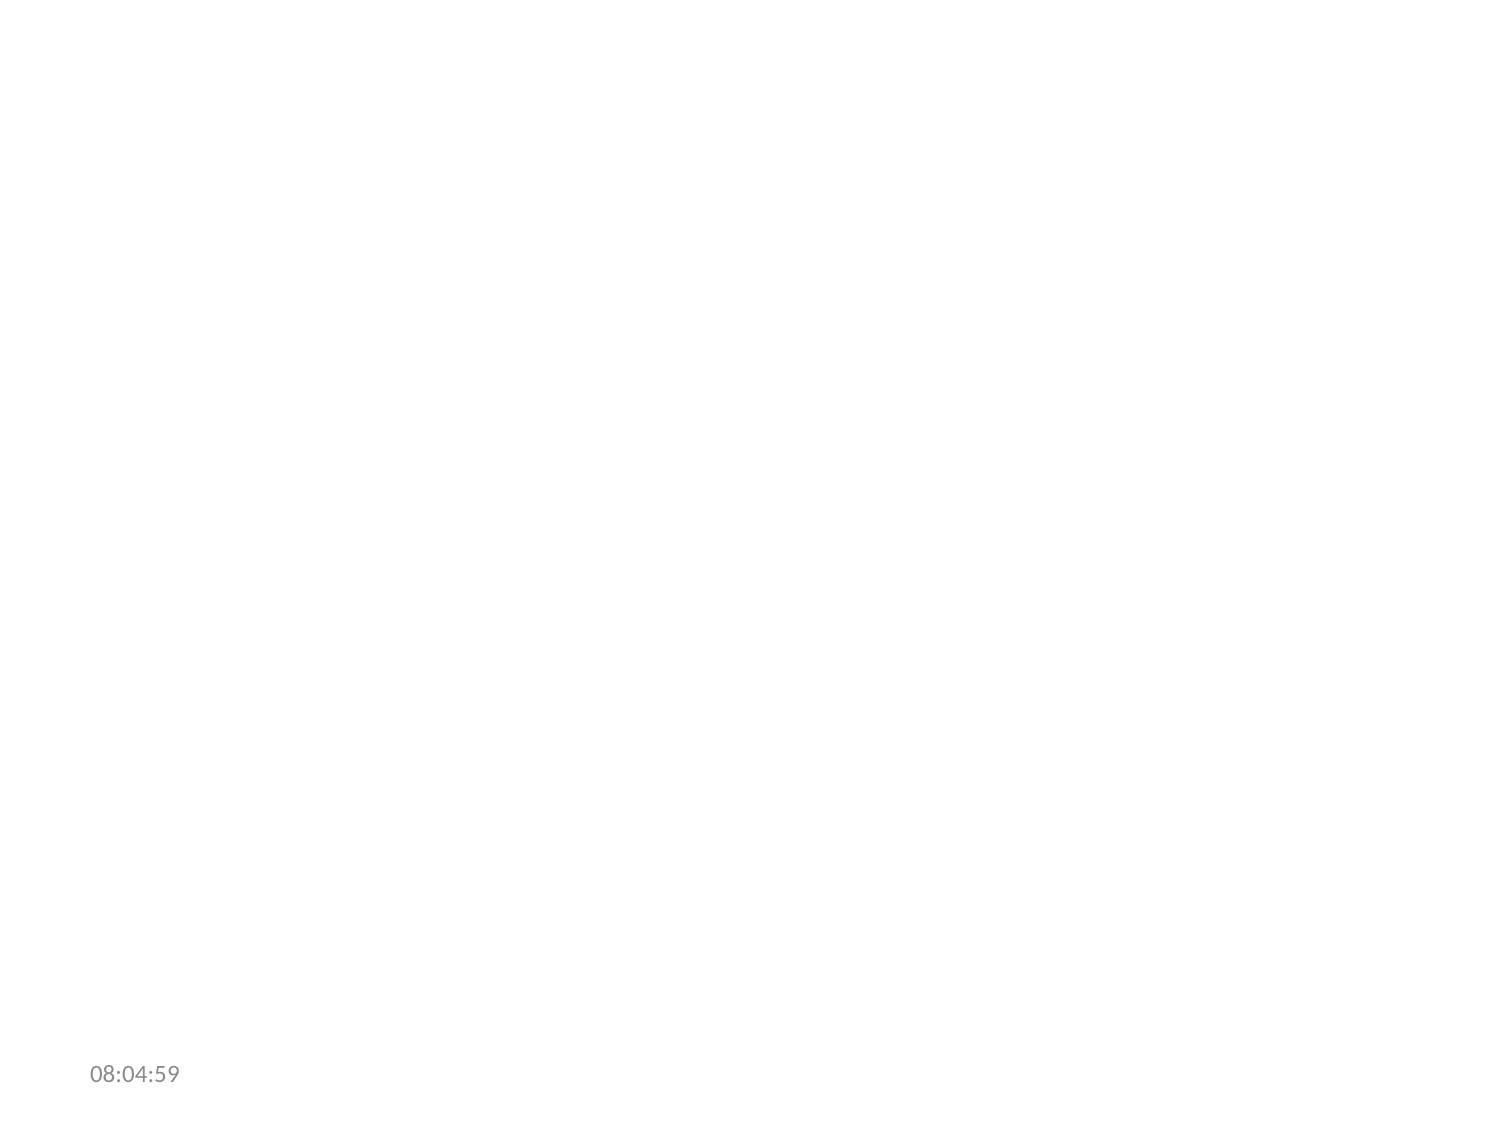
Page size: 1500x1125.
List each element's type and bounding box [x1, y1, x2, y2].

slide_number [75, 1042, 425, 1103]
